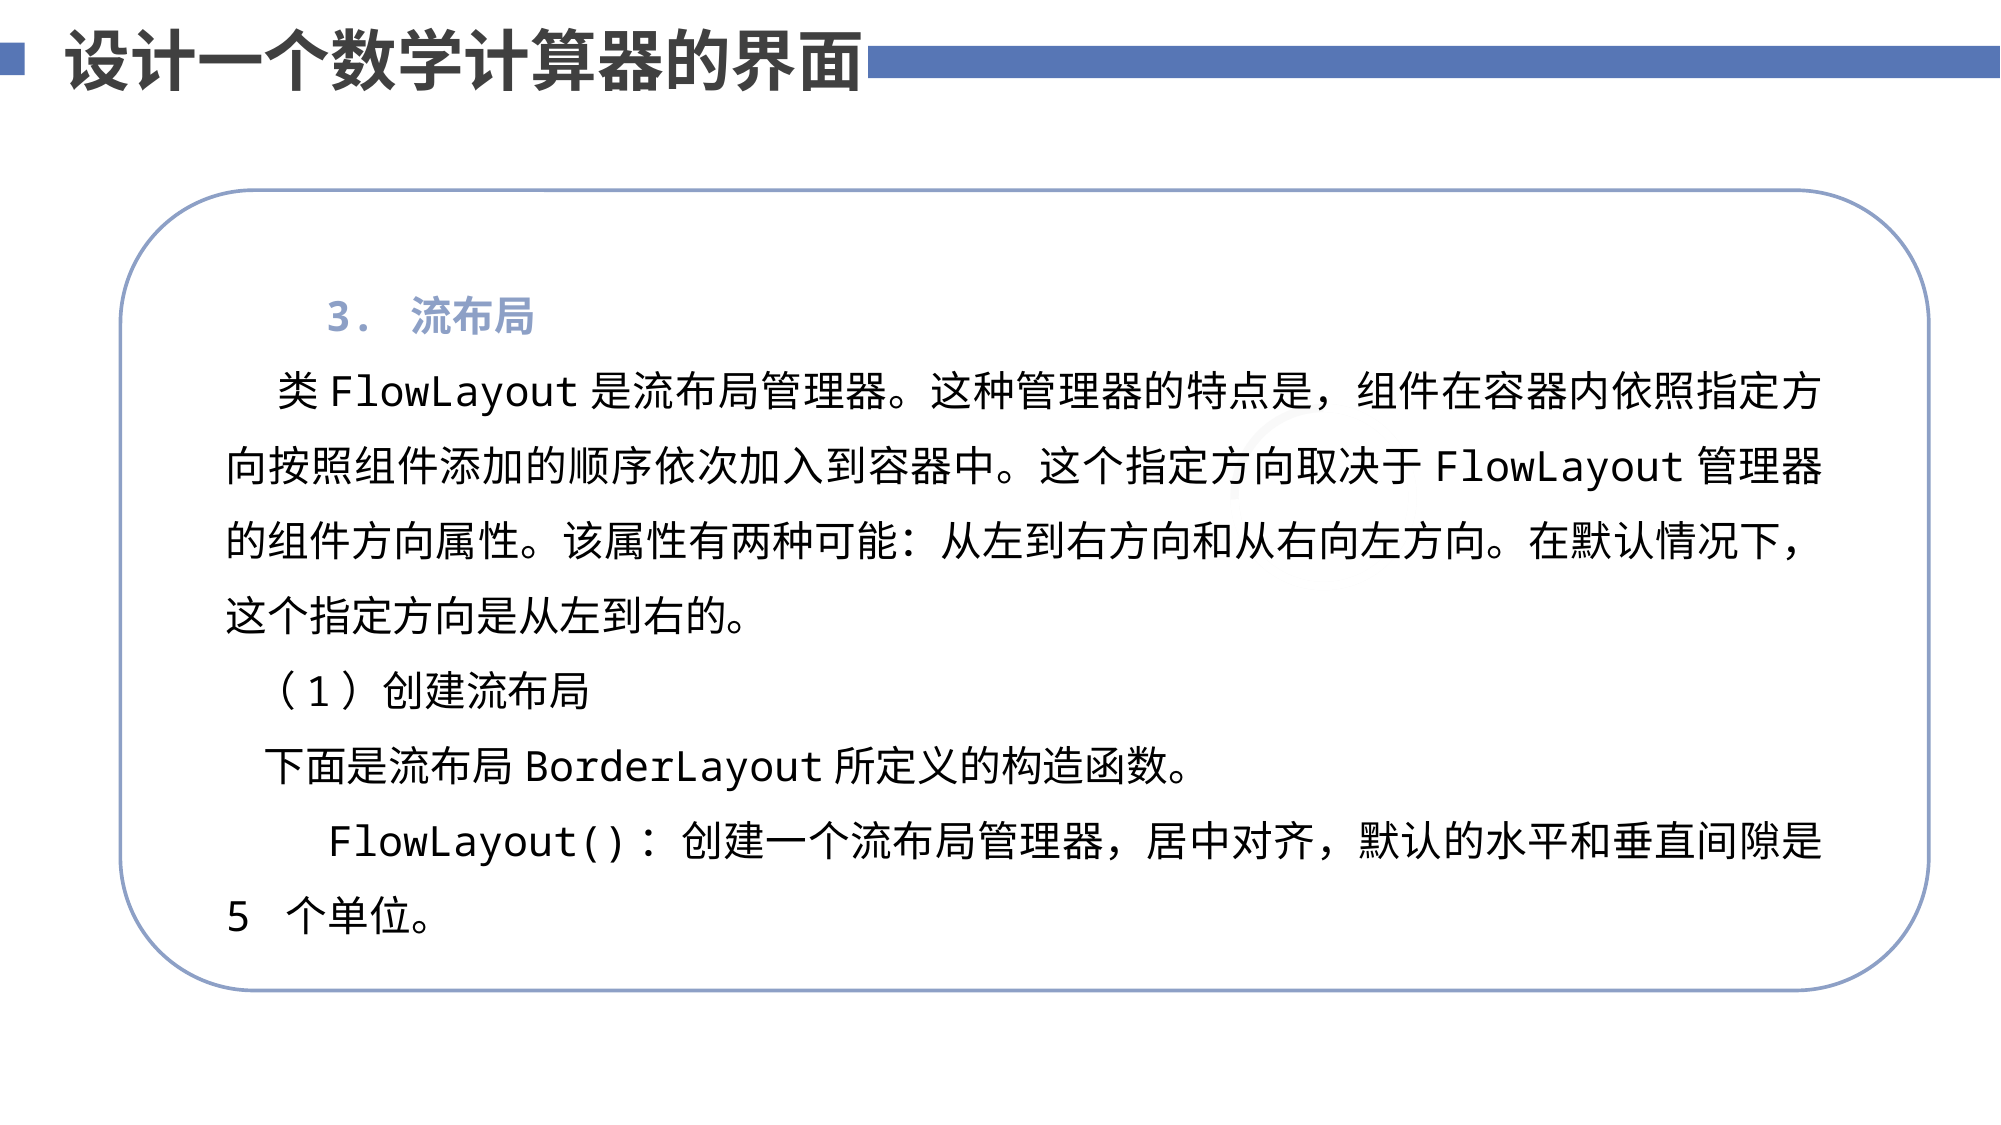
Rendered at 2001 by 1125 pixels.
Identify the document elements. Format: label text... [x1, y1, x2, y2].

text_box 设计一个数学计算器的界面 [63, 18, 865, 99]
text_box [1234, 407, 1413, 587]
text_box 3. 流布局 类FlowLayout是流布局管理器。这种管理器的特点是，组件在容器内依照指定方向按照组件添加的顺序依次加入到容器中。这个指定方向取决于FlowLayout管理器的组件方向属性。该属性有两种可能：从左到右方向和从右向左方向。在默认情况下，这个指定方向是从左到右的。 （1）创建流布局 下面是流布局BorderLayout所定义的构造函数。 FlowLayout()：创建一个流布局管理器，居中对齐，默认的水平和垂直间隙是 5 个单位。 [211, 257, 1839, 948]
text_box [0, 41, 26, 76]
text_box [867, 45, 2000, 79]
text_box [119, 189, 1930, 992]
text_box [1451, 385, 1494, 447]
